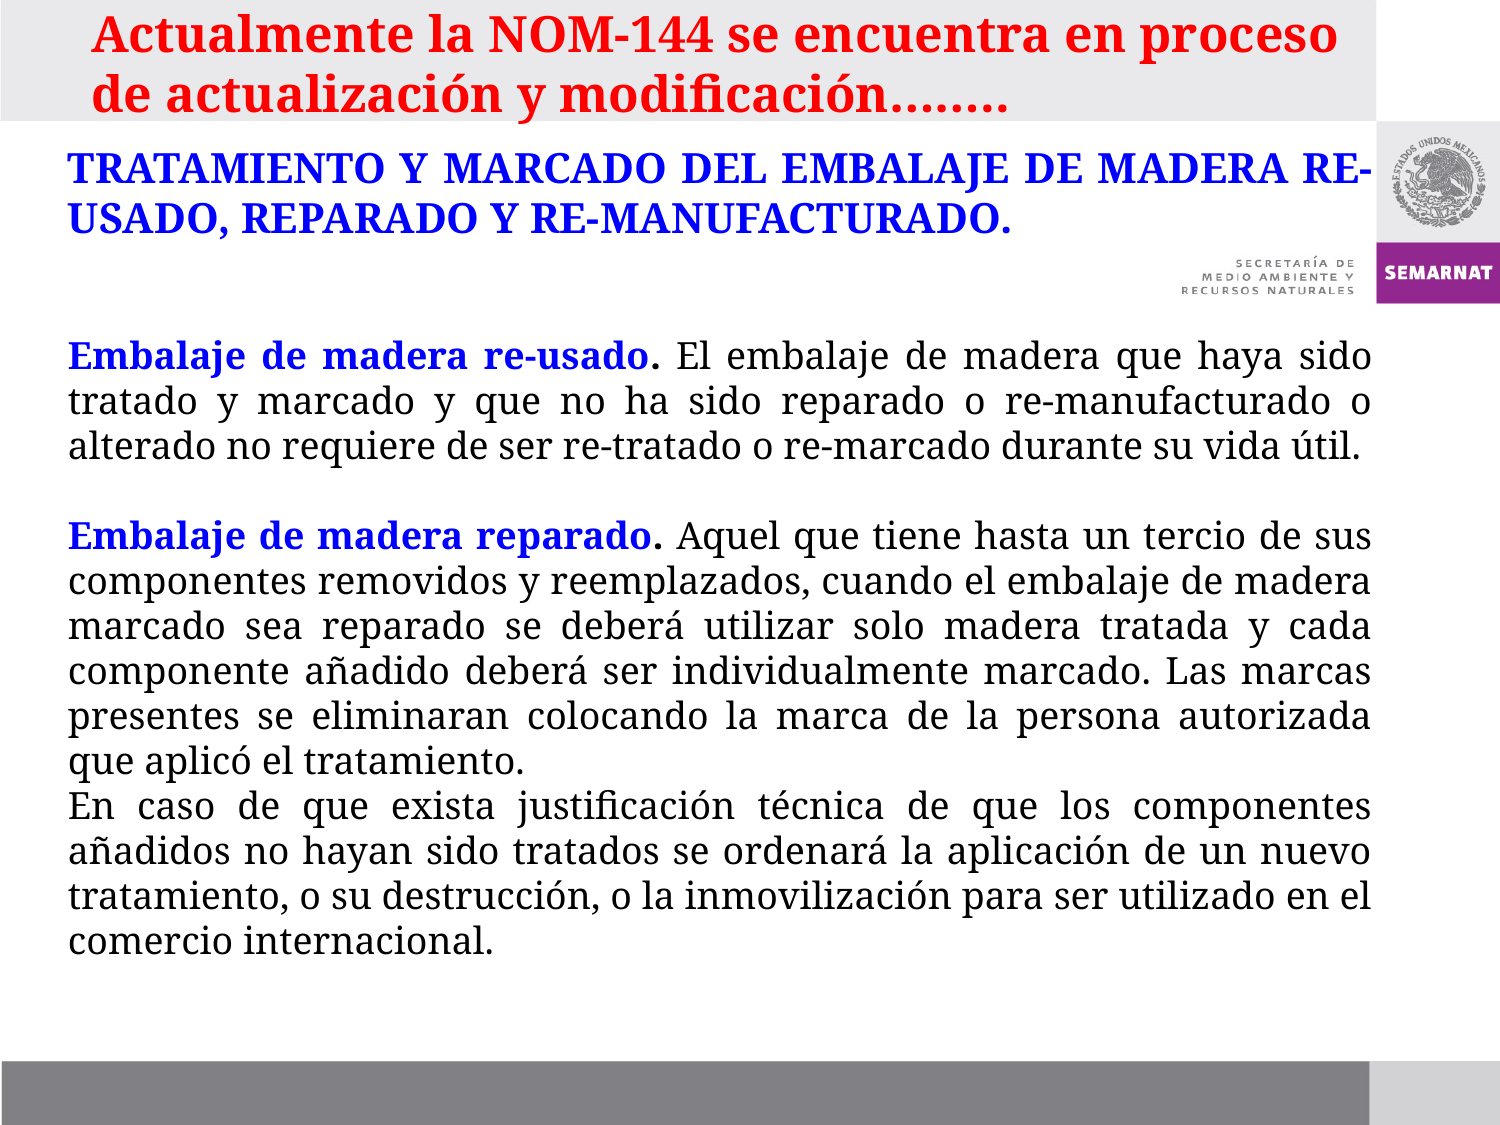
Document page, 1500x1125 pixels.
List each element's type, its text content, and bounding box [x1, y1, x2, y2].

text_box TRATAMIENTO Y MARCADO DEL EMBALAJE DE MADERA RE-USADO, REPARADO Y RE-MANUFACTURADO. Embalaje de madera re-usado. El embalaje de madera que haya sido tratado y marcado y que no ha sido reparado o re-manufacturado o alterado no requiere de ser re-tratado o re-marcado durante su vida útil. Embalaje de madera reparado. Aquel que tiene hasta un tercio de sus componentes removidos y reemplazados, cuando el embalaje de madera marcado sea reparado se deberá utilizar solo madera tratada y cada componente añadido deberá ser individualmente marcado. Las marcas presentes se eliminaran colocando la marca de la persona autorizada que aplicó el tratamiento. En caso de que exista justificación técnica de que los componentes añadidos no hayan sido tratados se ordenará la aplicación de un nuevo tratamiento, o su destrucción, o la inmovilización para ser utilizado en el comercio internacional. [53, 134, 1388, 970]
text_box Actualmente la NOM-144 se encuentra en proceso de actualización y modificación…….. [76, 0, 1365, 131]
picture [0, 0, 1500, 1125]
